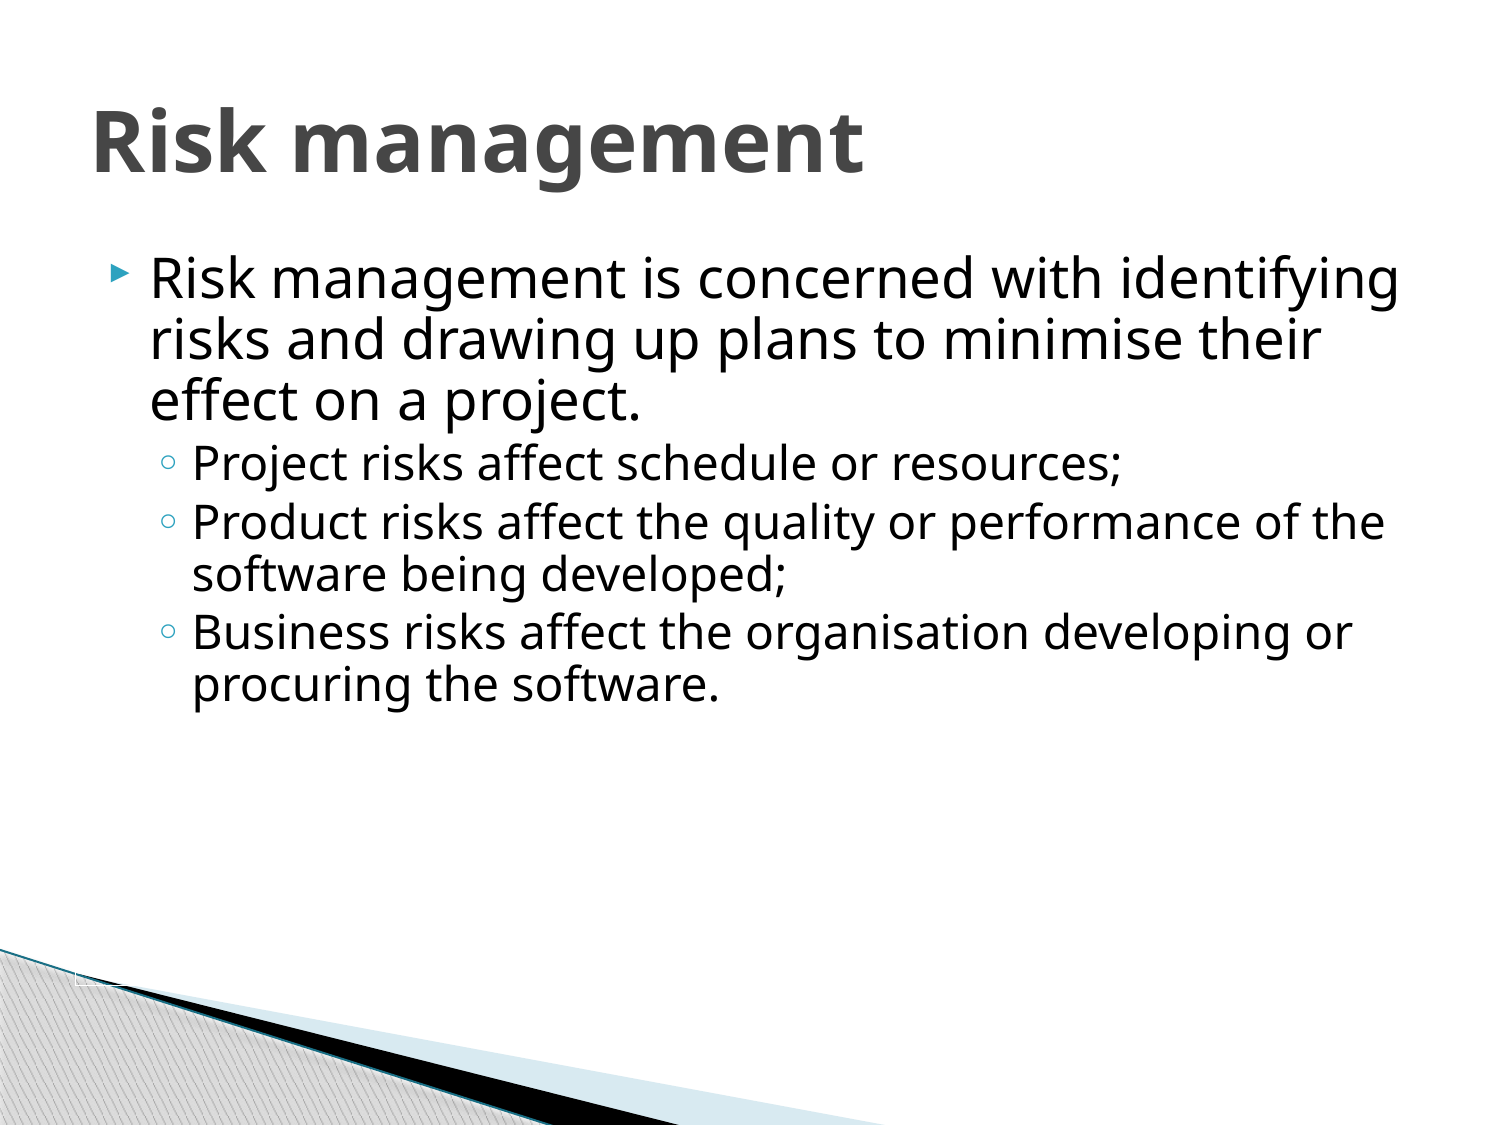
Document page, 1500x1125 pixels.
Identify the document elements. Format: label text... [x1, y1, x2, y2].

title Risk management [75, 45, 1425, 233]
list Risk management is concerned with identifying risks and drawing up plans to minimise their effect on a project. Project risks affect schedule or resources; Product risks affect the quality or performance of the software being developed; Business risks affect the organisation developing or procuring the software. [75, 243, 1425, 986]
